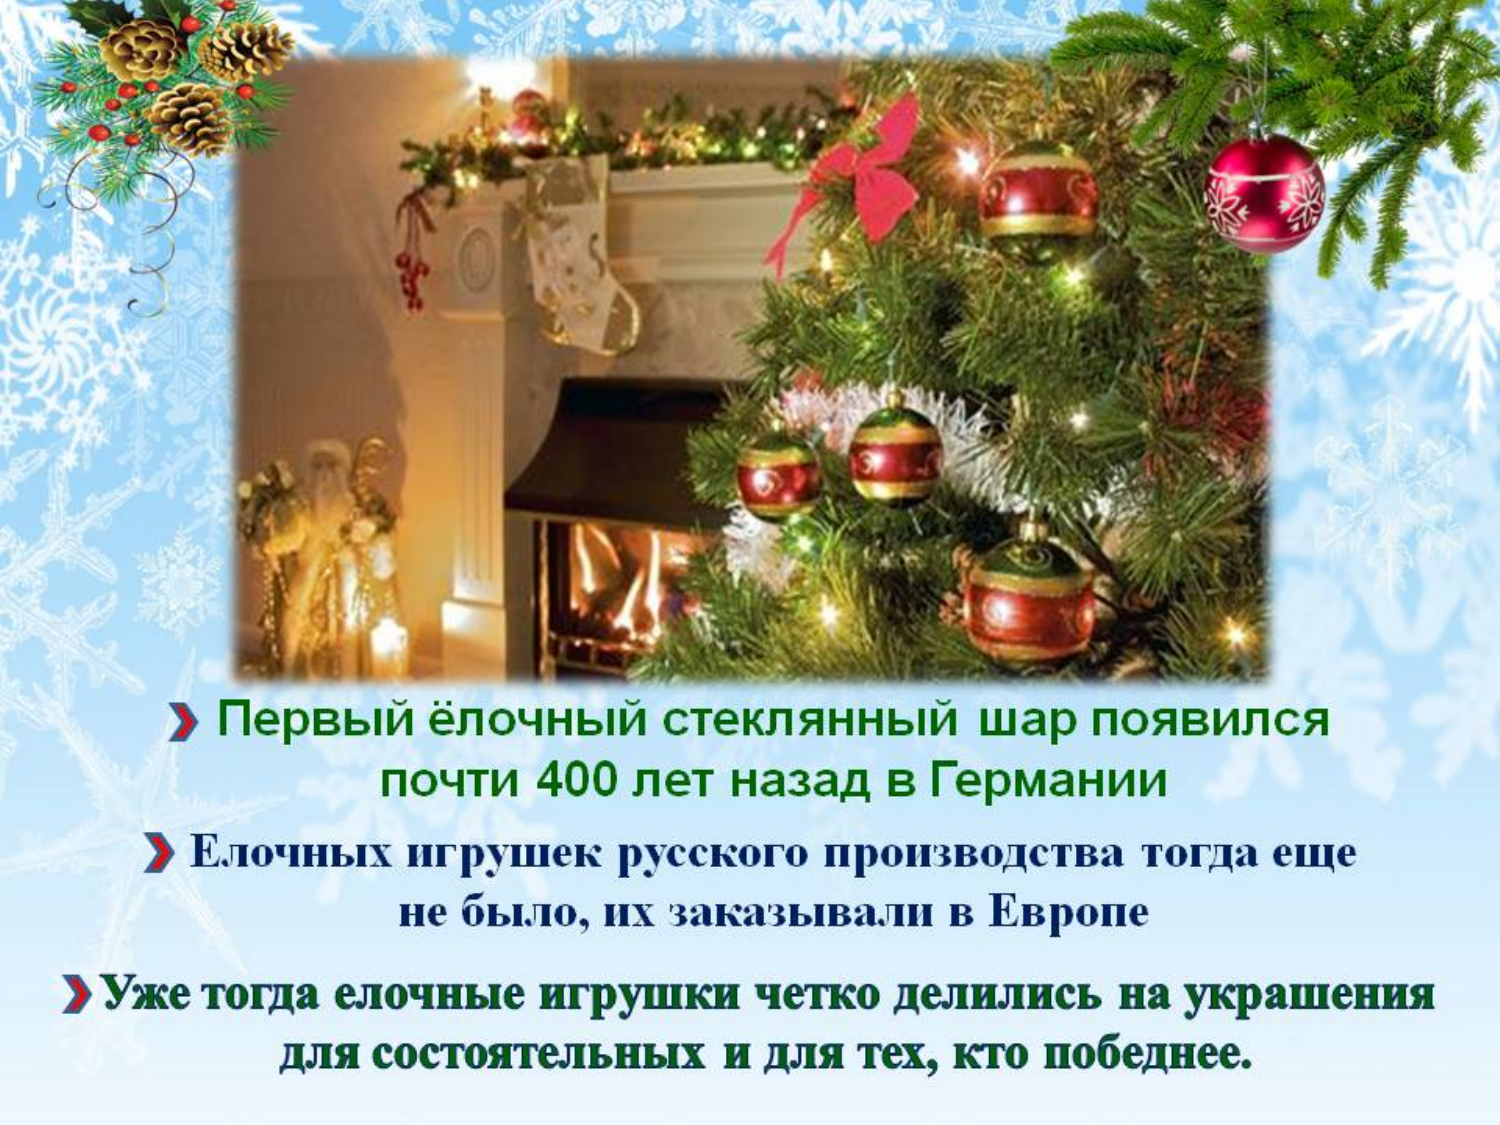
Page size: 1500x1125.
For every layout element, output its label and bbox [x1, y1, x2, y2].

list [0, 0, 1500, 1125]
